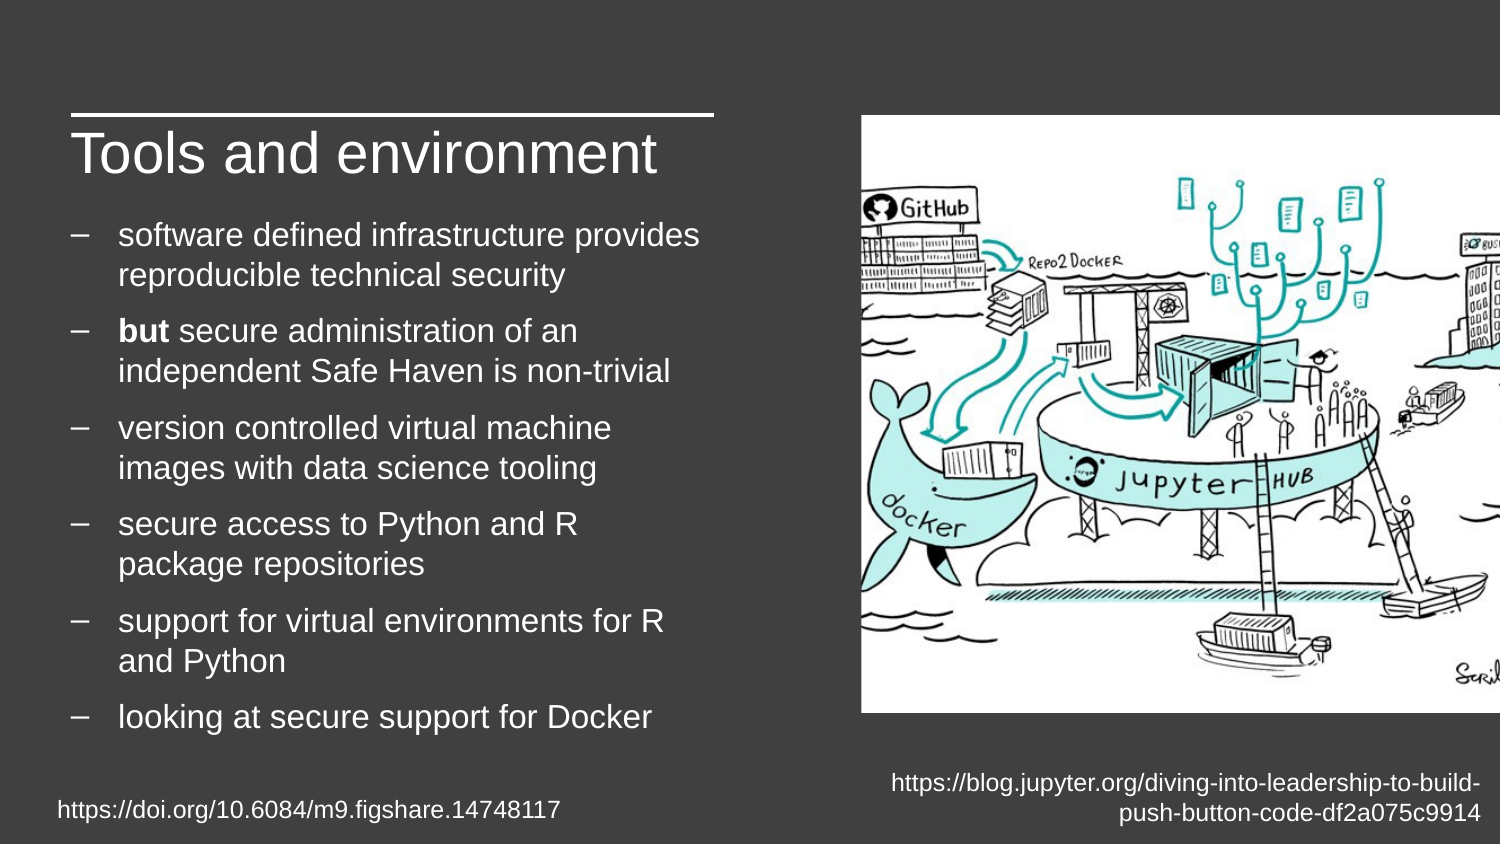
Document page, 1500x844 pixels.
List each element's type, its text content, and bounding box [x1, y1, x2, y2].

list software defined infrastructure provides reproducible technical security but secure administration of an independent Safe Haven is non-trivial version controlled virtual machine images with data science tooling secure access to Python and R package repositories support for virtual environments for R and Python looking at secure support for Docker [70, 213, 714, 762]
list Tools and environment [70, 115, 714, 205]
text_box https://doi.org/10.6084/m9.figshare.14748117 [39, 762, 723, 842]
picture [861, 115, 1500, 713]
text_box https://blog.jupyter.org/diving-into-leadership-to-build-push-button-code-df2a075c9914 [849, 765, 1500, 844]
